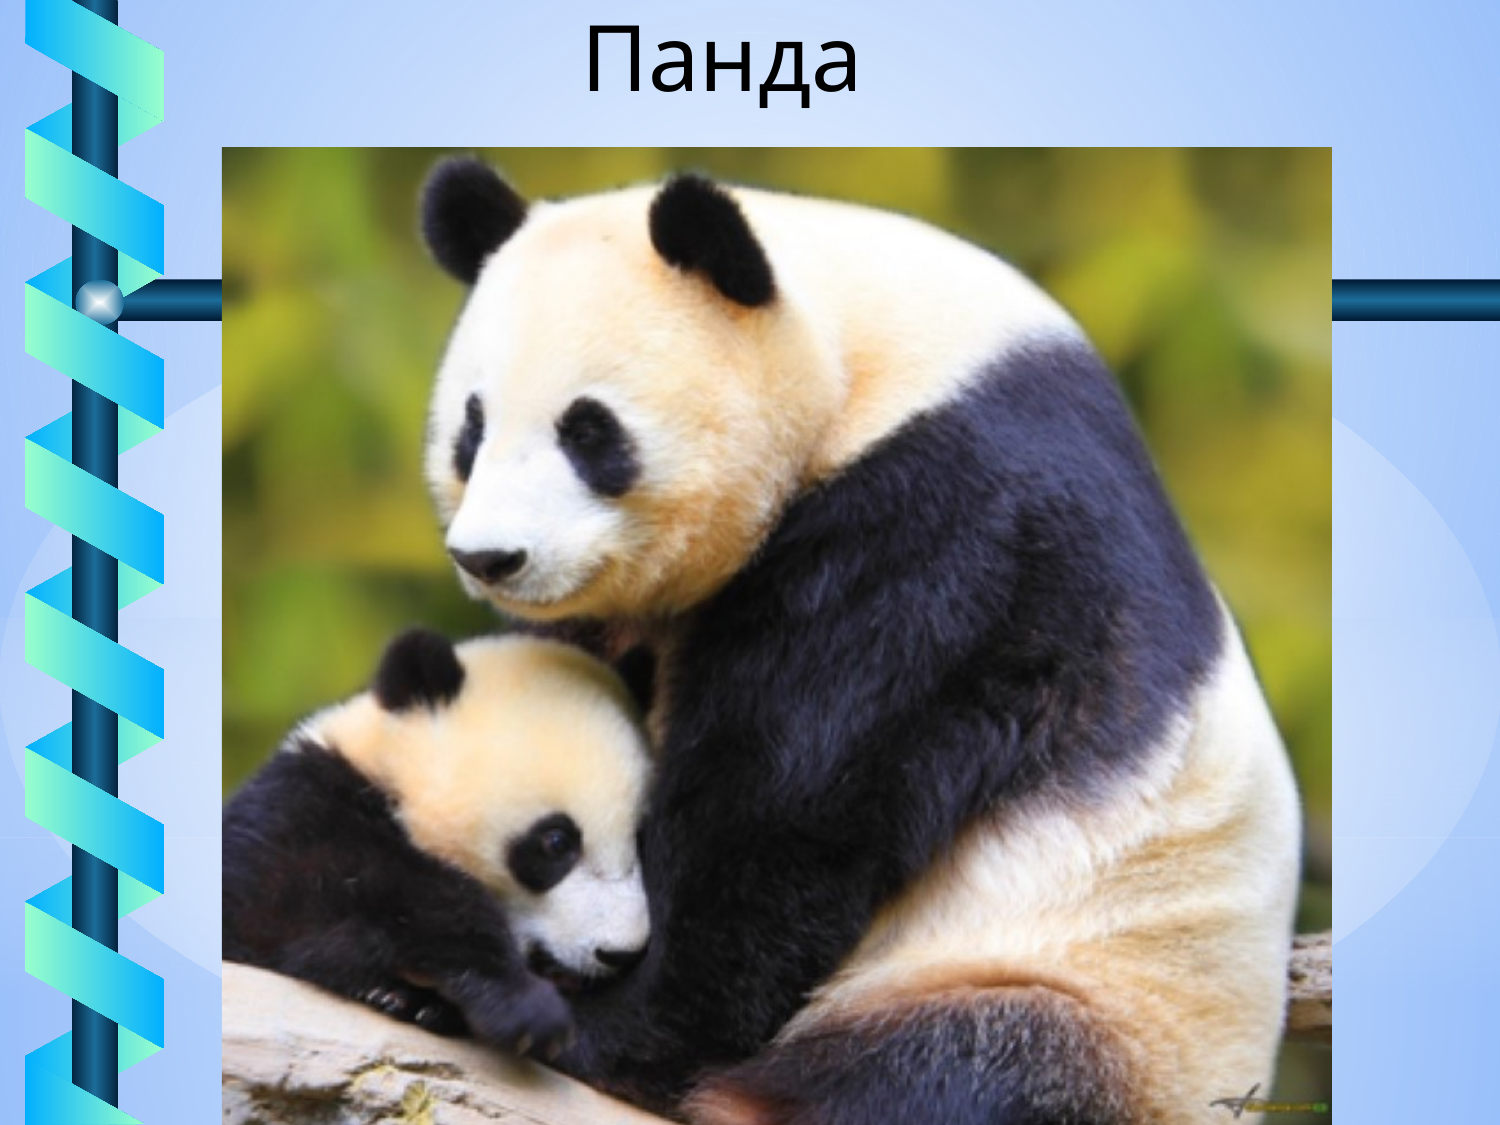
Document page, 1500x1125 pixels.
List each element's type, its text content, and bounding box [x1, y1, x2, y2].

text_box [24, 0, 165, 1125]
text_box Панда [574, 0, 1048, 103]
picture [221, 147, 1333, 1125]
text_box [1337, 279, 1500, 322]
text_box [170, 279, 215, 322]
